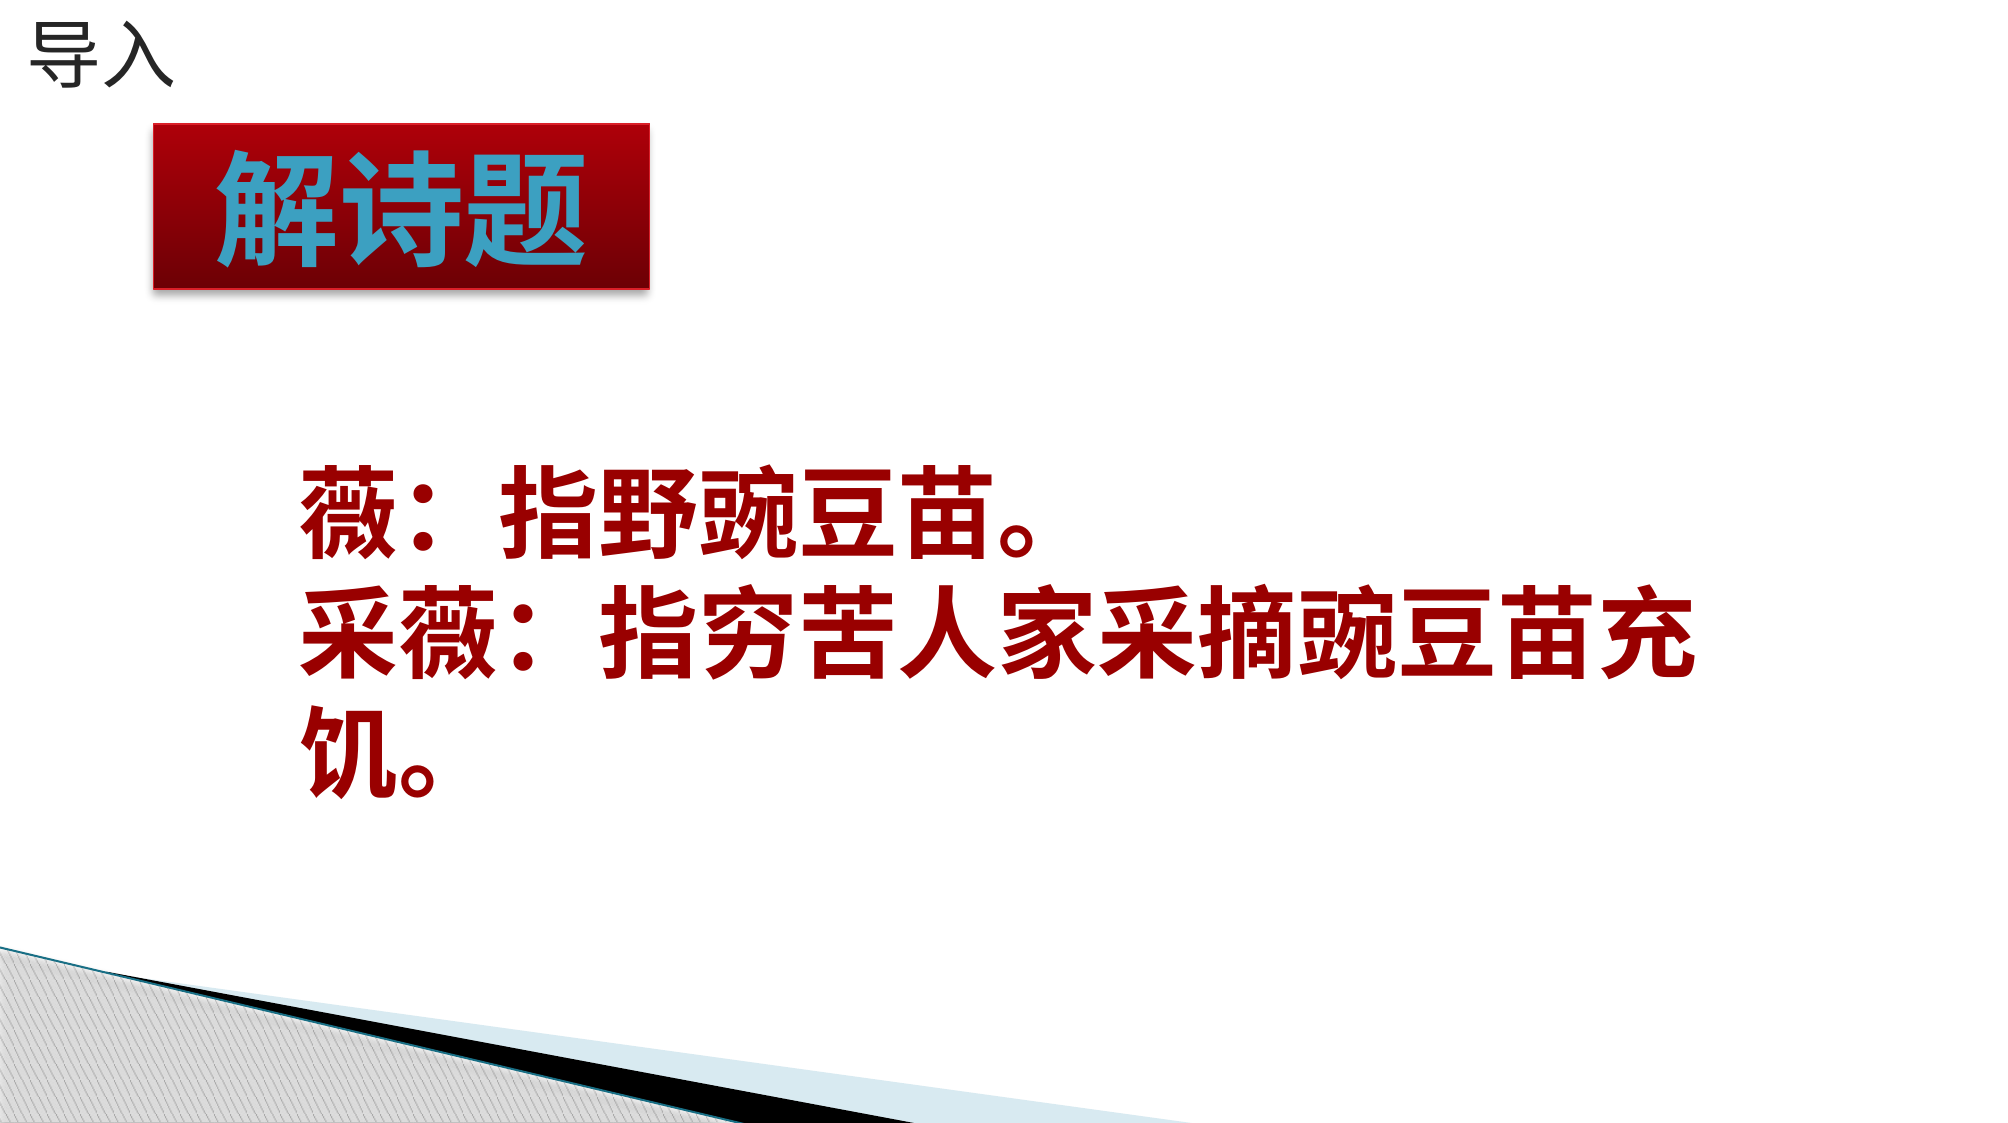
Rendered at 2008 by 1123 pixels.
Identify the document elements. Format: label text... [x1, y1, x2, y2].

text_box 导入 [11, 0, 244, 105]
text_box 薇：指野豌豆苗。 采薇：指穷苦人家采摘豌豆苗充饥。 [283, 442, 1855, 818]
text_box 解诗题 [153, 123, 650, 290]
